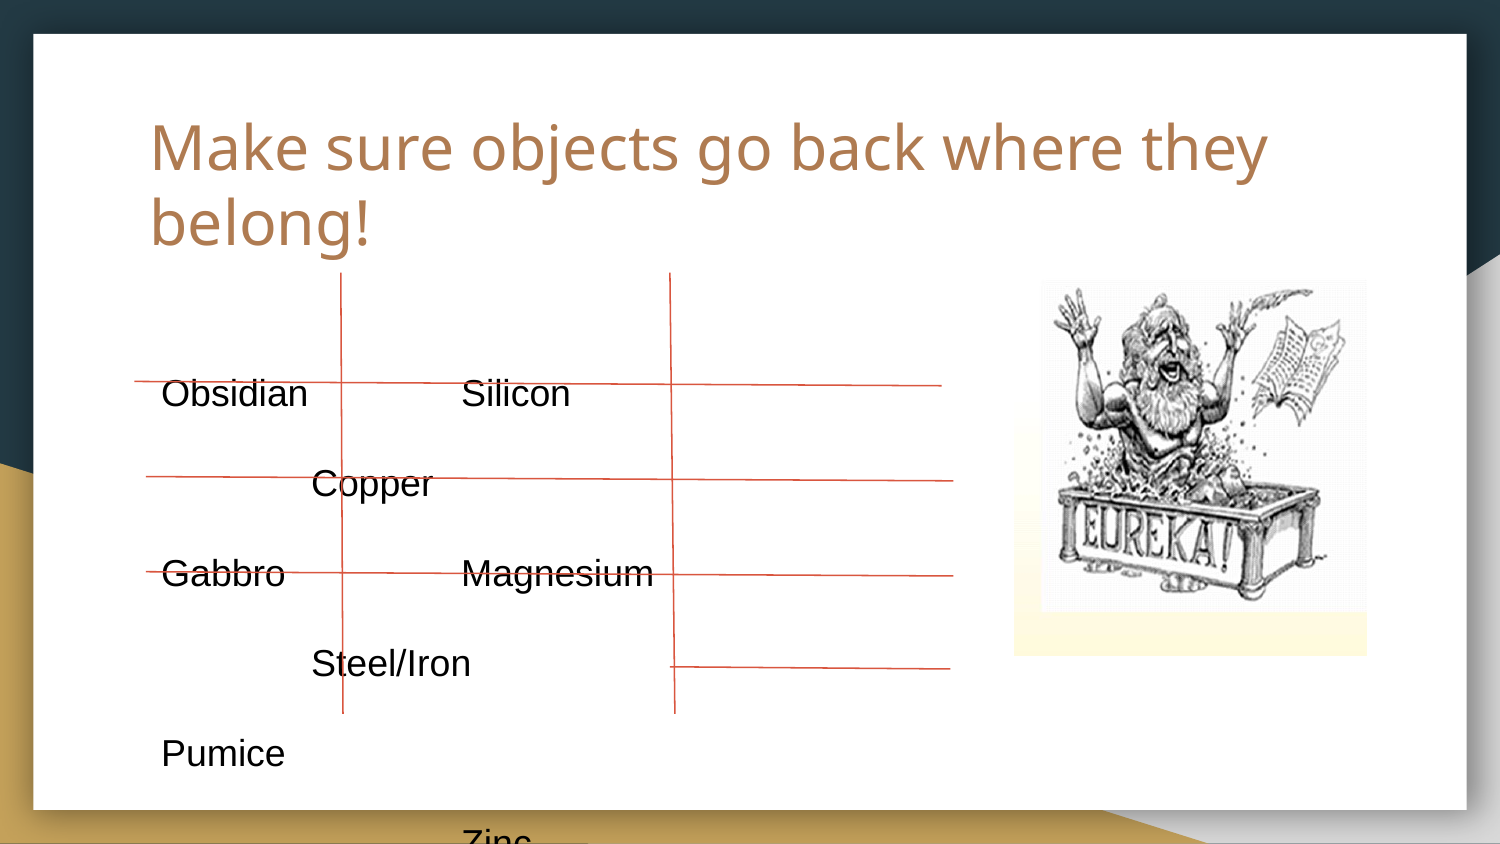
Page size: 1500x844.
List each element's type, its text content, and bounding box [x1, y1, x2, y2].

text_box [669, 489, 676, 570]
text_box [340, 489, 344, 570]
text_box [669, 585, 676, 666]
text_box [340, 272, 344, 379]
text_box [145, 476, 954, 482]
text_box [669, 666, 951, 670]
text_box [340, 394, 344, 474]
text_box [340, 585, 344, 714]
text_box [669, 394, 676, 474]
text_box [669, 678, 676, 714]
picture [1014, 231, 1367, 656]
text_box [134, 381, 942, 387]
title Make sure objects go back where they belong! [134, 92, 1366, 250]
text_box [145, 571, 954, 577]
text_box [669, 272, 676, 379]
text_box Obsidian Silicon Copper Gabbro Magnesium Steel/Iron Pumice Zinc Mystery Aluminum [145, 309, 1069, 751]
